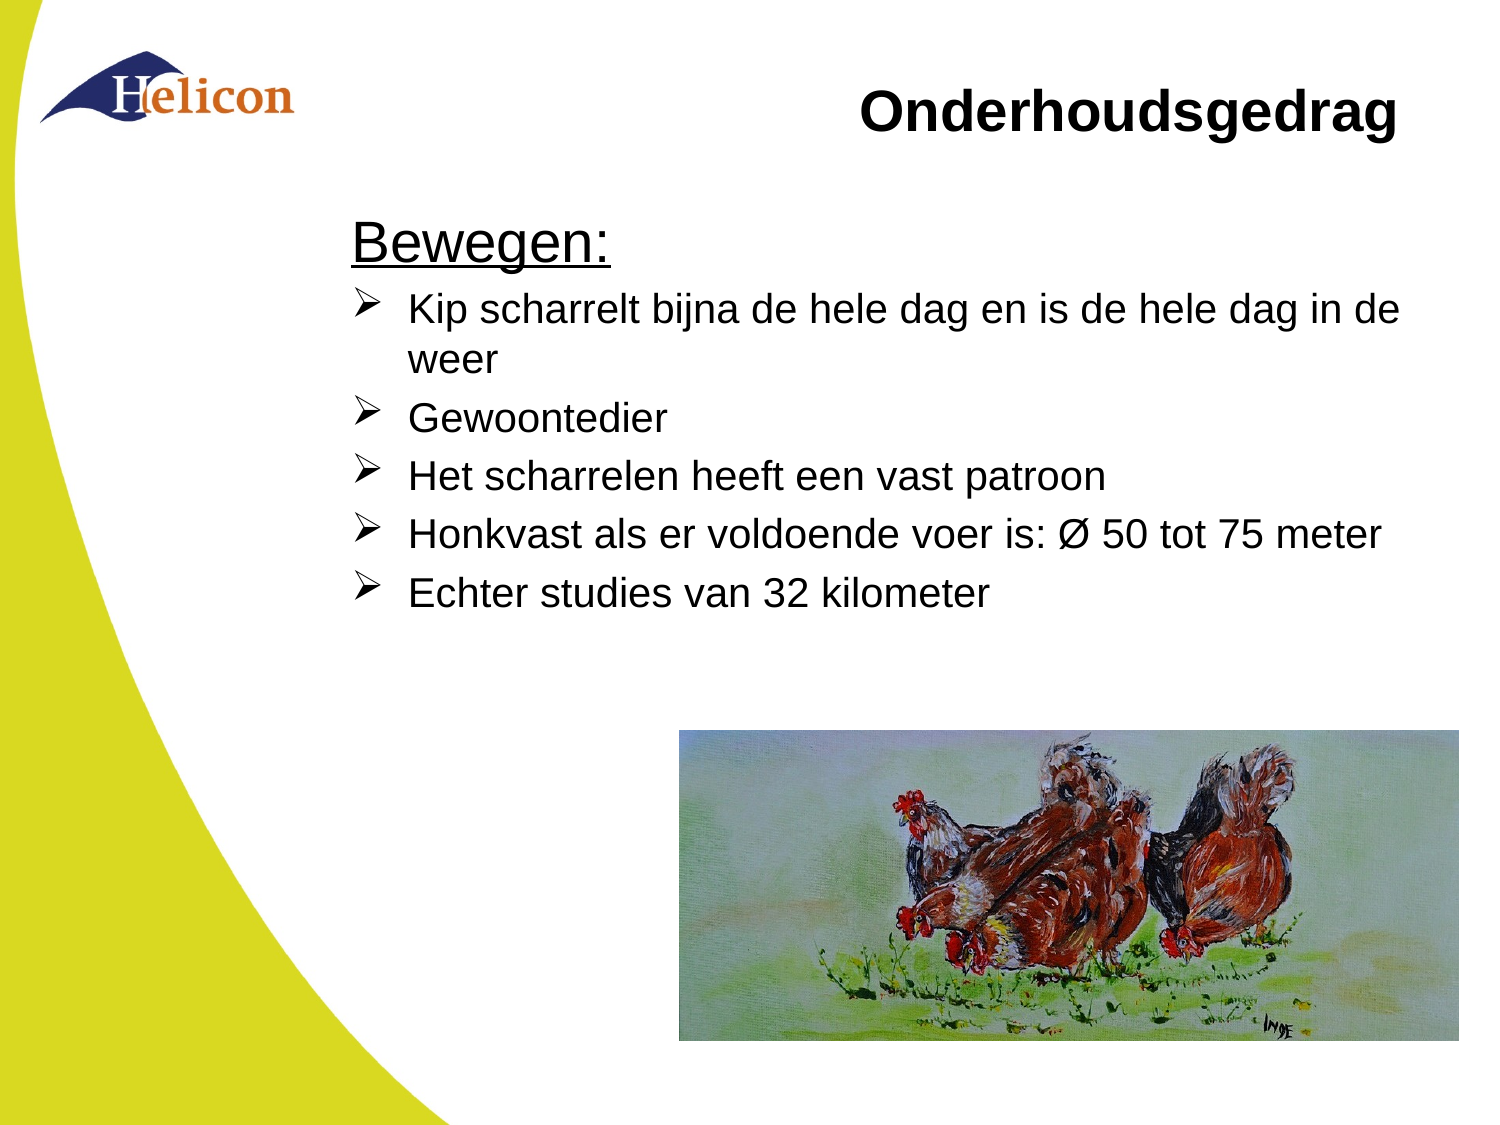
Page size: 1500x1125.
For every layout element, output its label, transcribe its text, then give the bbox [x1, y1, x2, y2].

title Onderhoudsgedrag [324, 54, 1415, 161]
list Bewegen: Kip scharrelt bijna de hele dag en is de hele dag in de weer Gewoontedier Het scharrelen heeft een vast patroon Honkvast als er voldoende voer is: Ø 50 tot 75 meter Echter studies van 32 kilometer [336, 196, 1425, 1005]
picture [0, 0, 1500, 1125]
